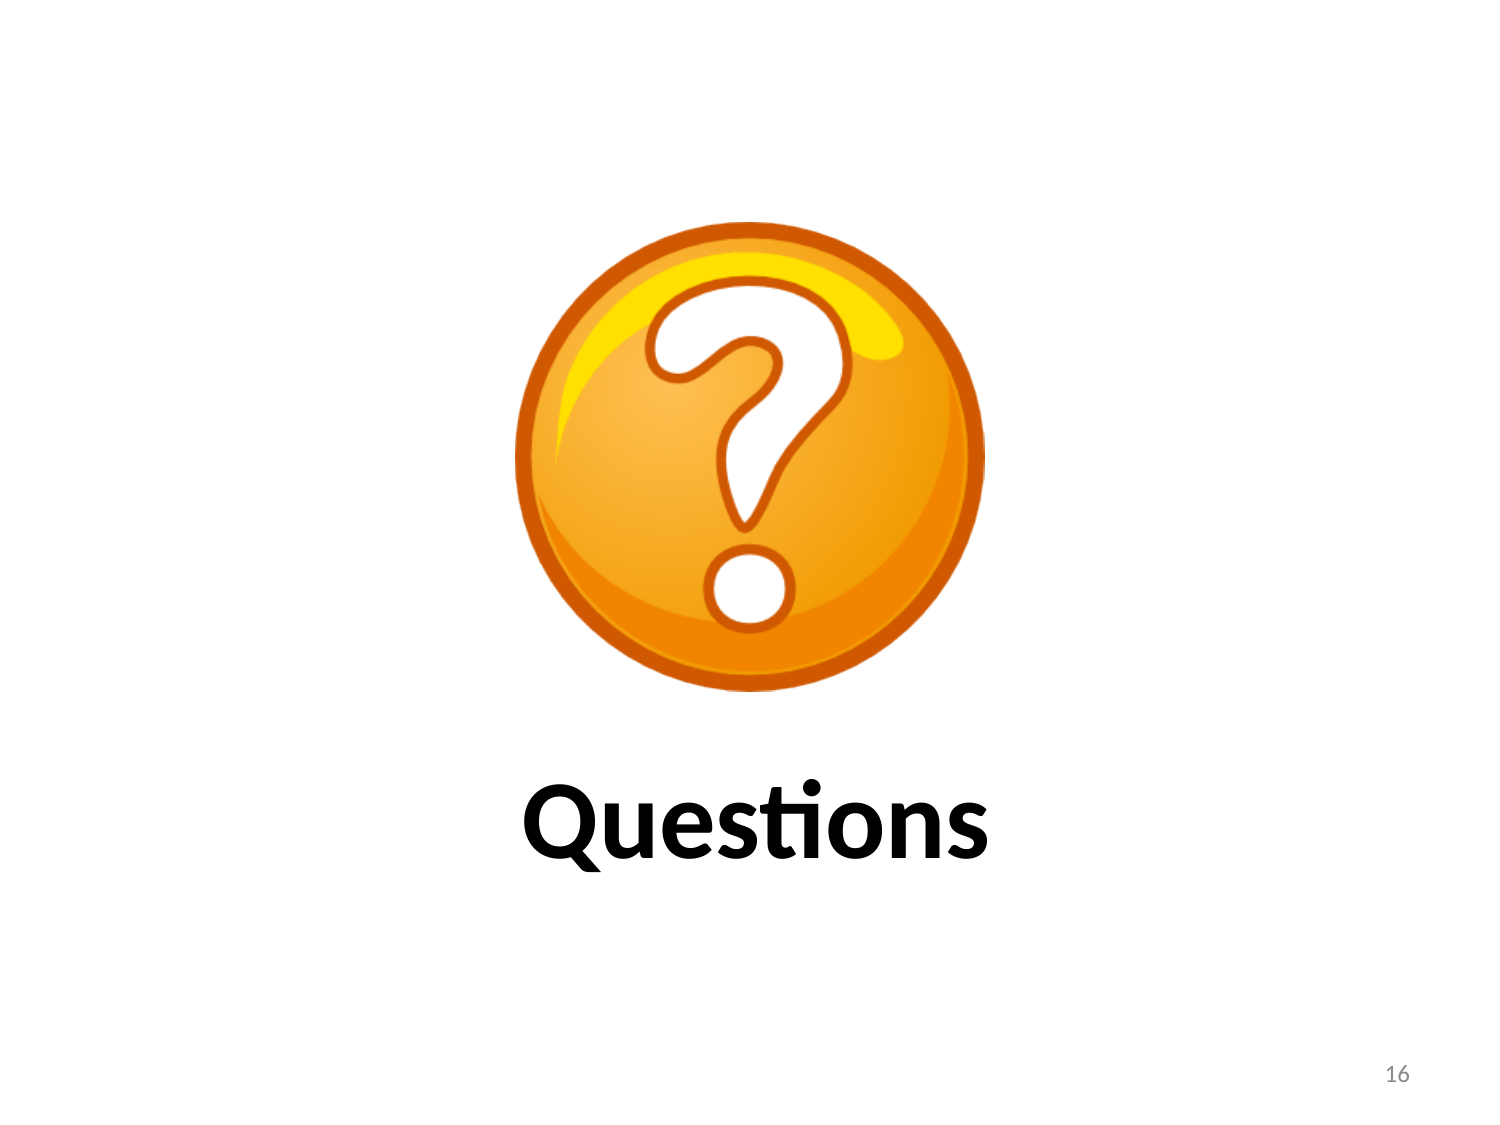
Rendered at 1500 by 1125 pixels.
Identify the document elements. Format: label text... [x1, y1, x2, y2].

text_box Questions [507, 738, 1007, 888]
slide_number 16 [1074, 1042, 1425, 1103]
picture [515, 222, 985, 692]
